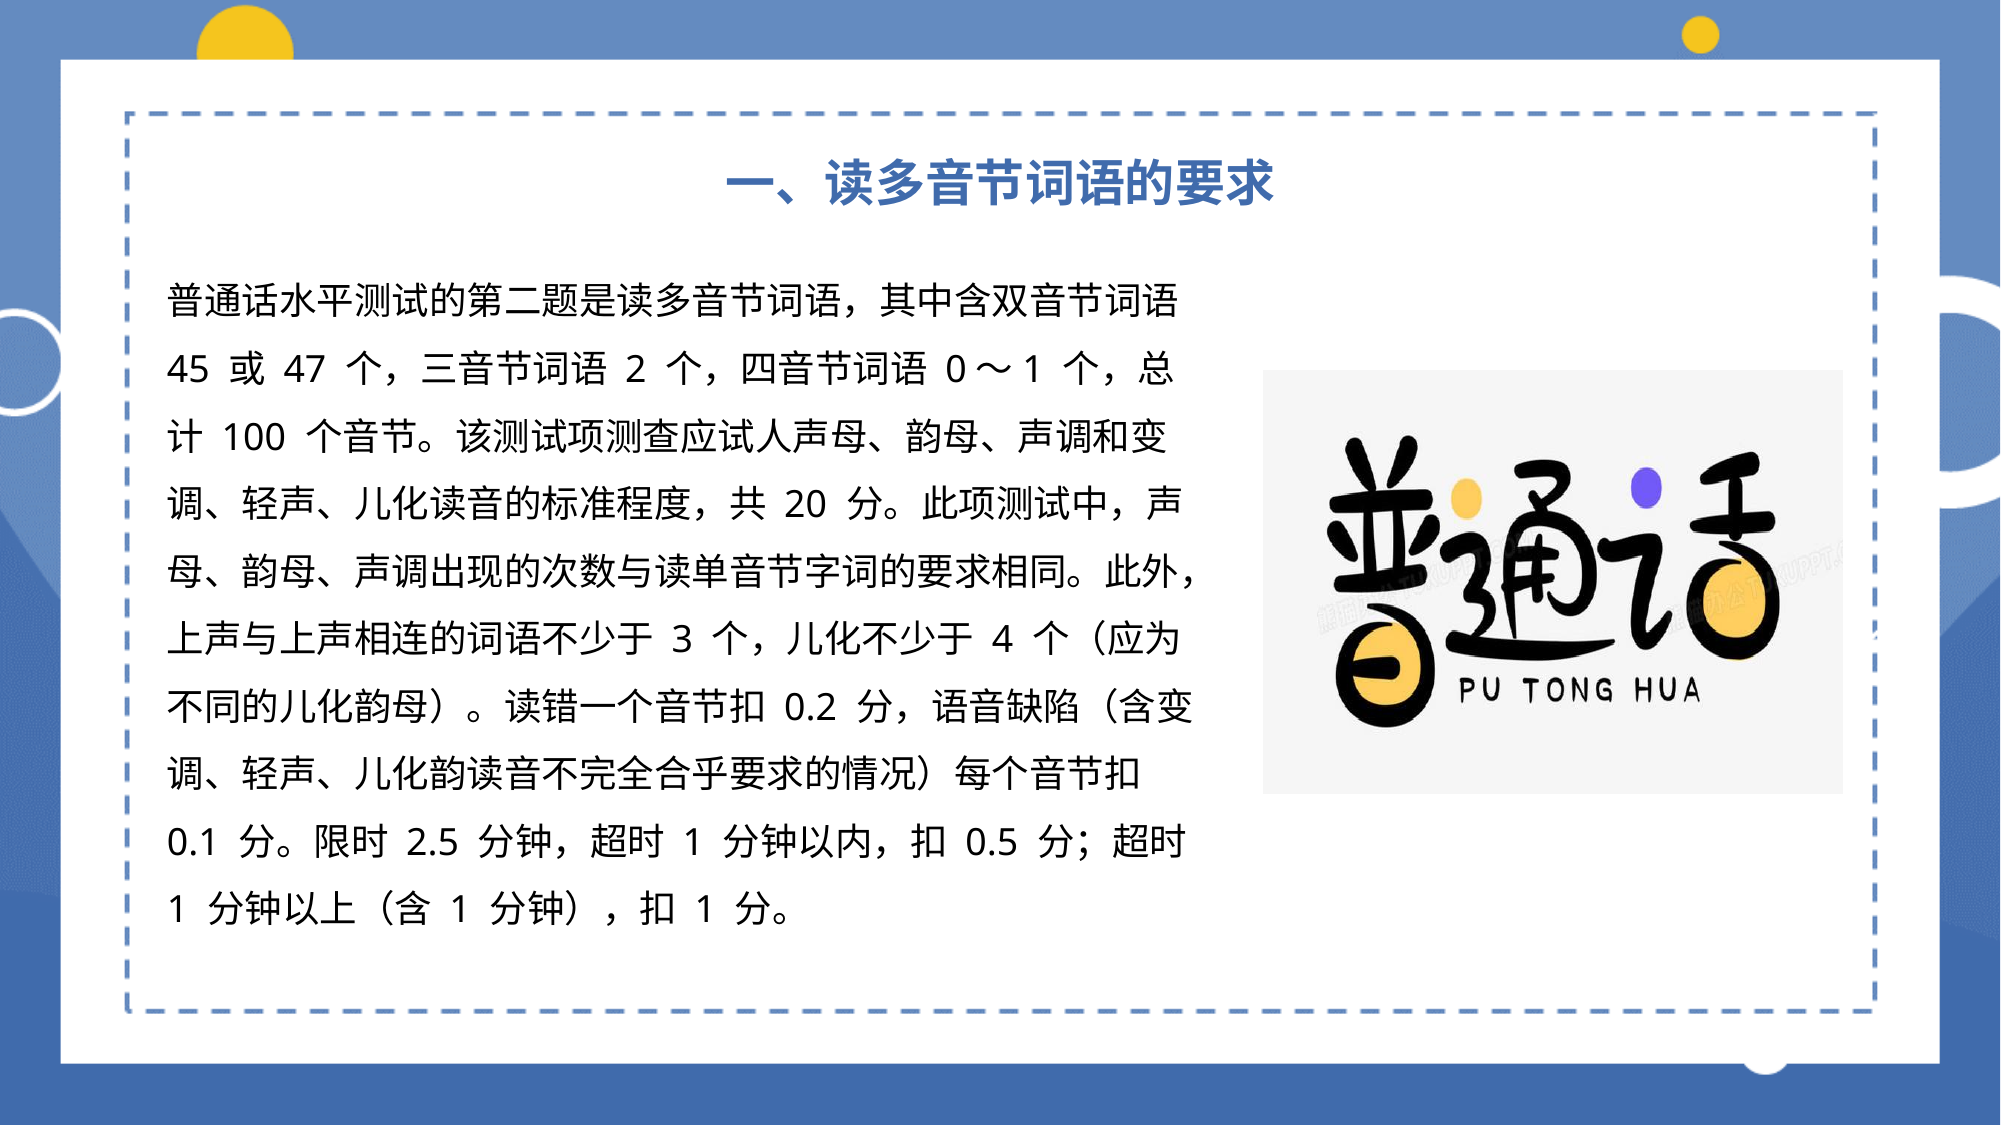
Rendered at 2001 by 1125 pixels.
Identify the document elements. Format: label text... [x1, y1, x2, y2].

text_box 一、读多音节词语的要求 [710, 144, 1290, 220]
picture [0, 0, 2001, 1125]
text_box 普通话水平测试的第二题是读多音节词语，其中含双音节词语 45 或 47 个，三音节词语 2 个，四音节词语 0～1 个，总计 100 个音节。该测试项测查应试人声母、韵母、声调和变调、轻声、儿化读音的标准程度，共 20 分。此项测试中，声母、韵母、声调出现的次数与读单音节字词的要求相同。此外，上声与上声相连的词语不少于 3 个，儿化不少于 4 个（应为不同的儿化韵母）。读错一个音节扣 0.2 分，语音缺陷（含变调、轻声、儿化韵读音不完全合乎要求的情况）每个音节扣 0.1 分。限时 2.5 分钟，超时 1 分钟以内，扣 0.5 分；超时 1 分钟以上（含 1 分钟），扣 1 分。 [152, 247, 1217, 938]
